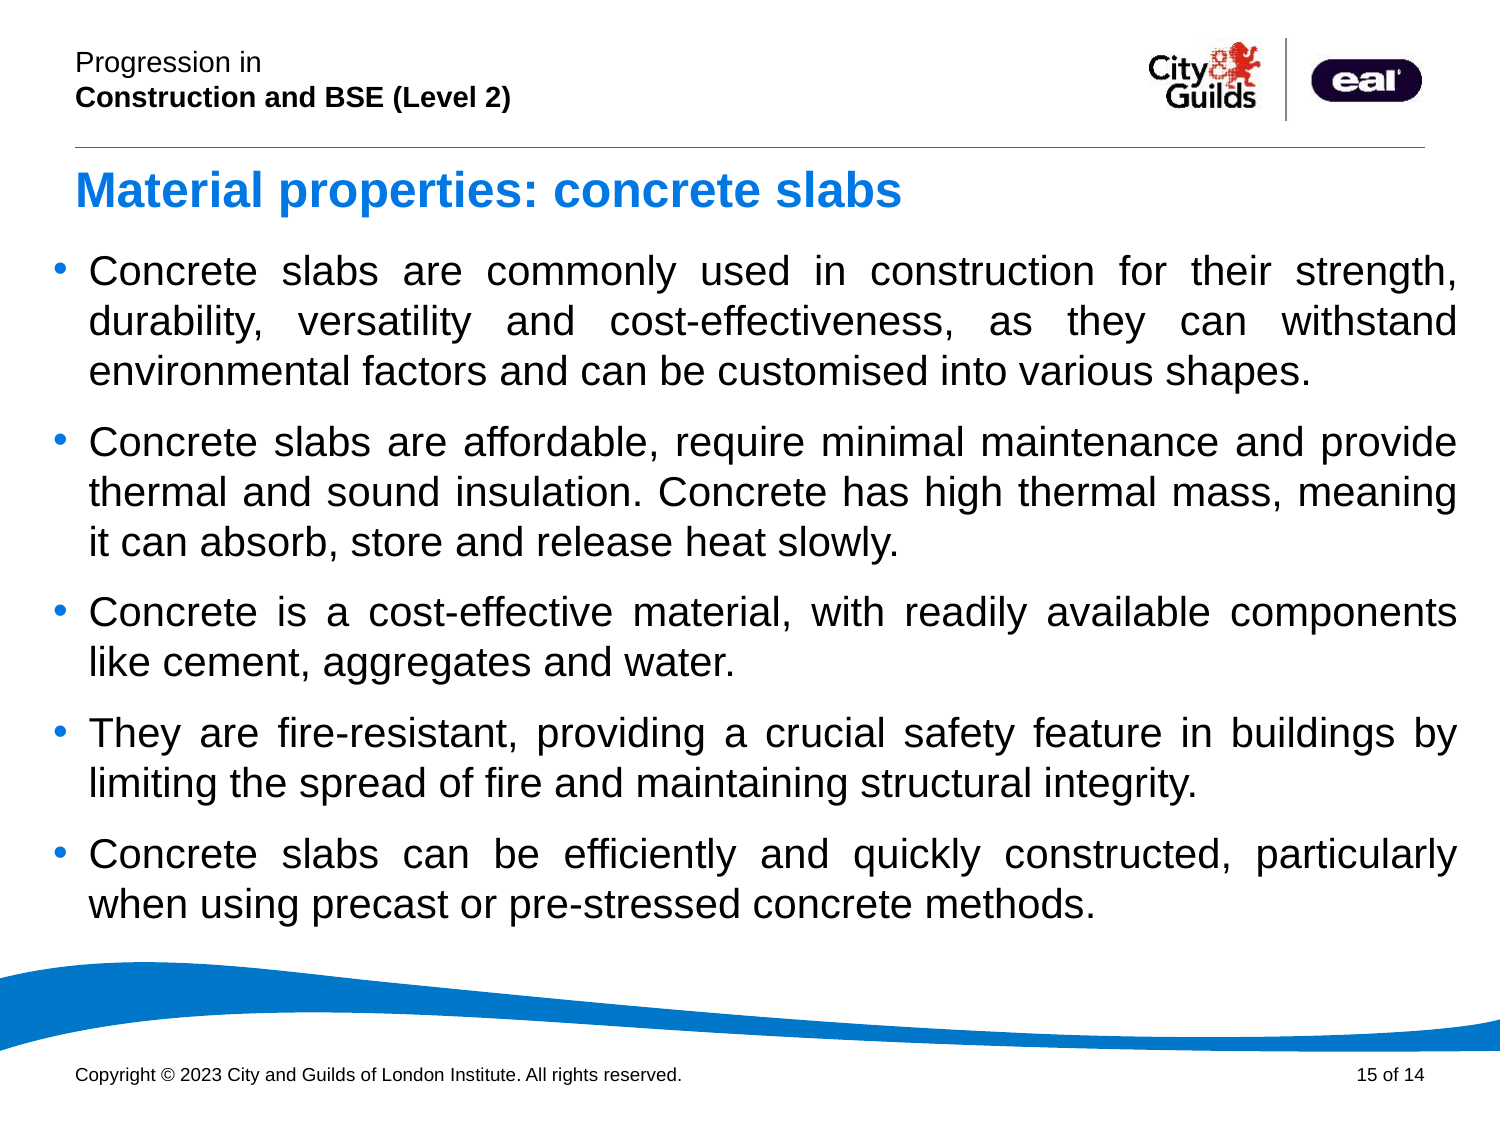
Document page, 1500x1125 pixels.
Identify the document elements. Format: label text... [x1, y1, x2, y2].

picture [1149, 38, 1422, 121]
title Material properties: concrete slabs [74, 156, 1426, 221]
list Concrete slabs are commonly used in construction for their strength, durability, versatility and cost-effectiveness, as they can withstand environmental factors and can be customised into various shapes. Concrete slabs are affordable, require minimal maintenance and provide thermal and sound insulation. Concrete has high thermal mass, meaning it can absorb, store and release heat slowly. Concrete is a cost-effective material, with readily available components like cement, aggregates and water. They are fire-resistant, providing a crucial safety feature in buildings by limiting the spread of fire and maintaining structural integrity. Concrete slabs can be efficiently and quickly constructed, particularly when using precast or pre-stressed concrete methods. [52, 243, 1459, 941]
